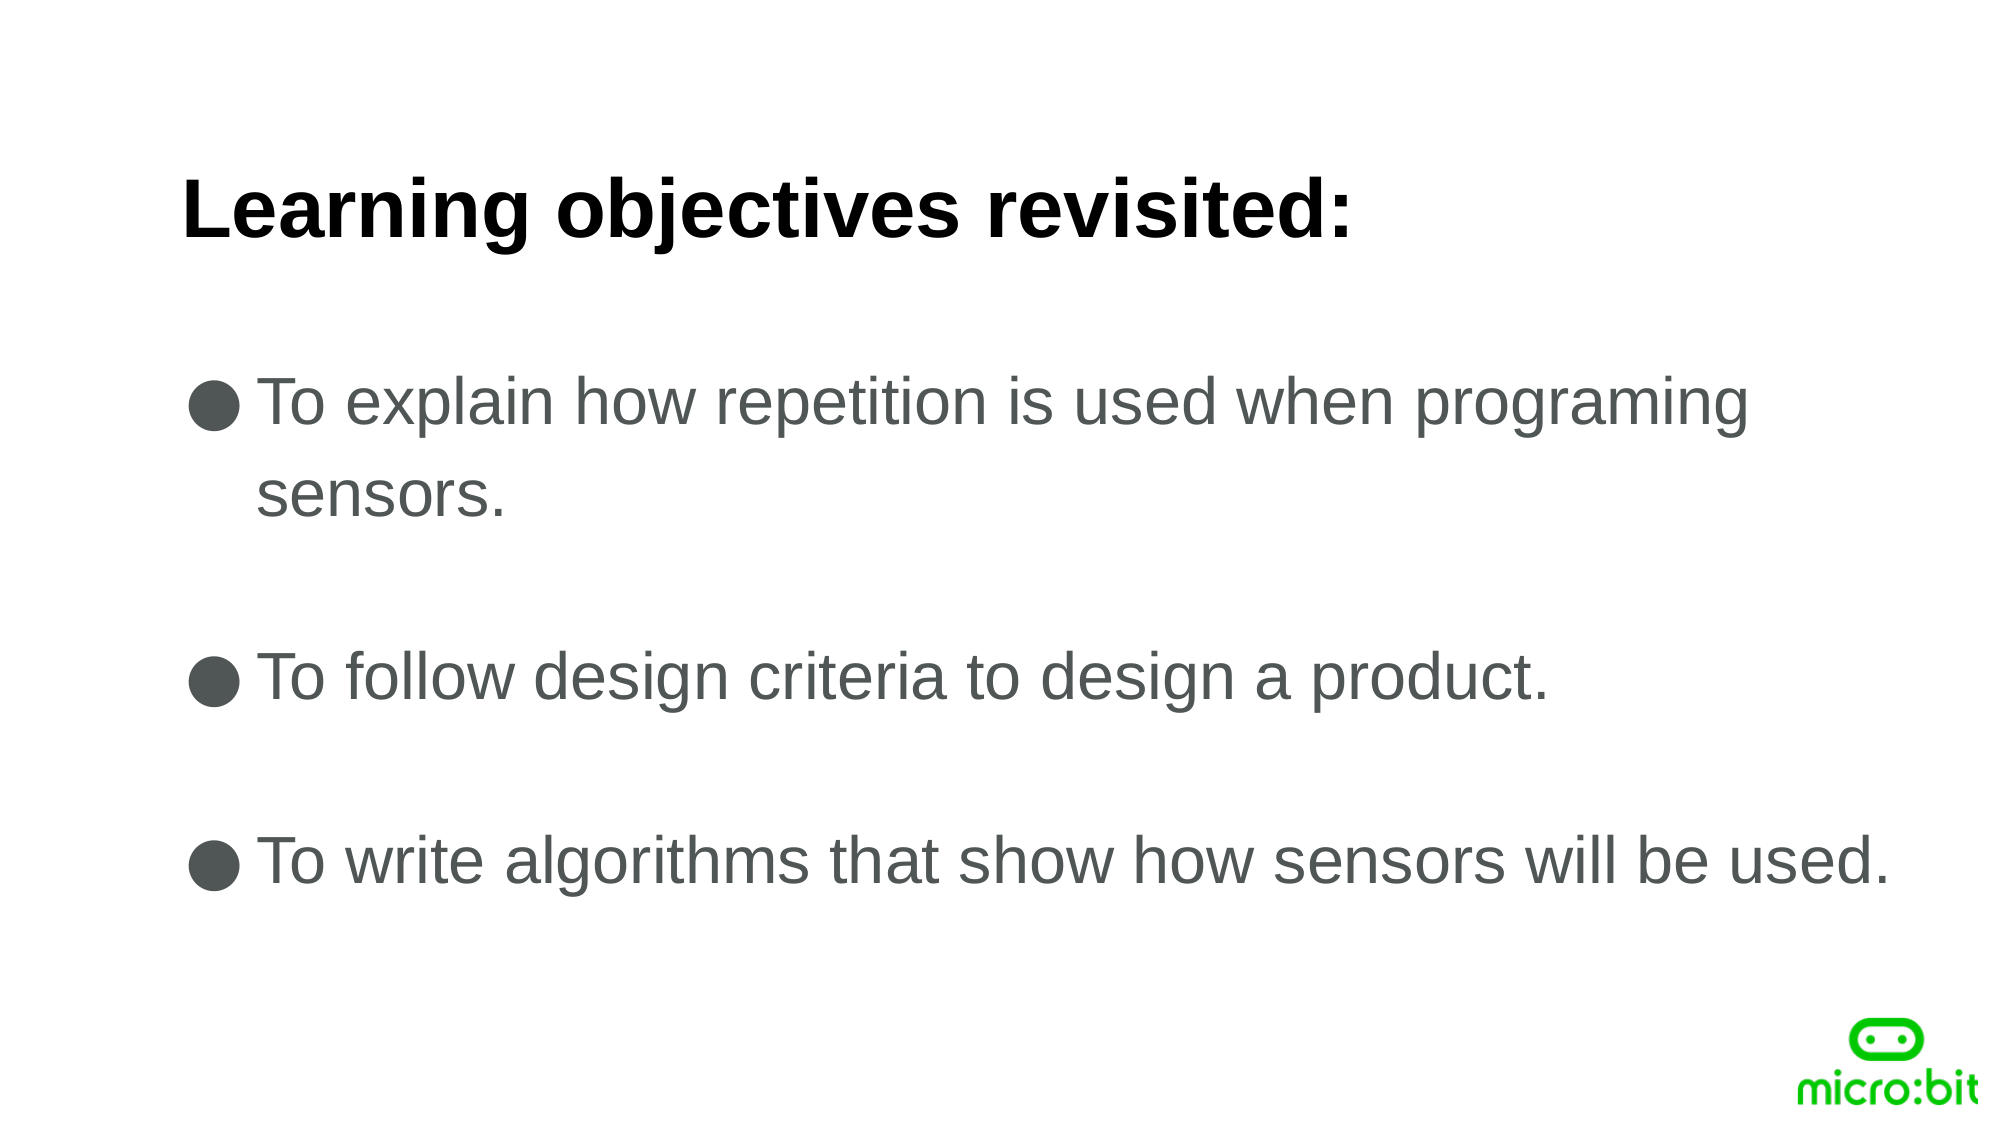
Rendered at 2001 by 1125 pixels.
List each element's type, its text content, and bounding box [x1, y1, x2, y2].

text_box Learning objectives revisited: To explain how repetition is used when programing sensors. To follow design criteria to design a product. To write algorithms that show how sensors will be used. [166, 60, 1918, 884]
picture [1797, 1017, 1978, 1106]
